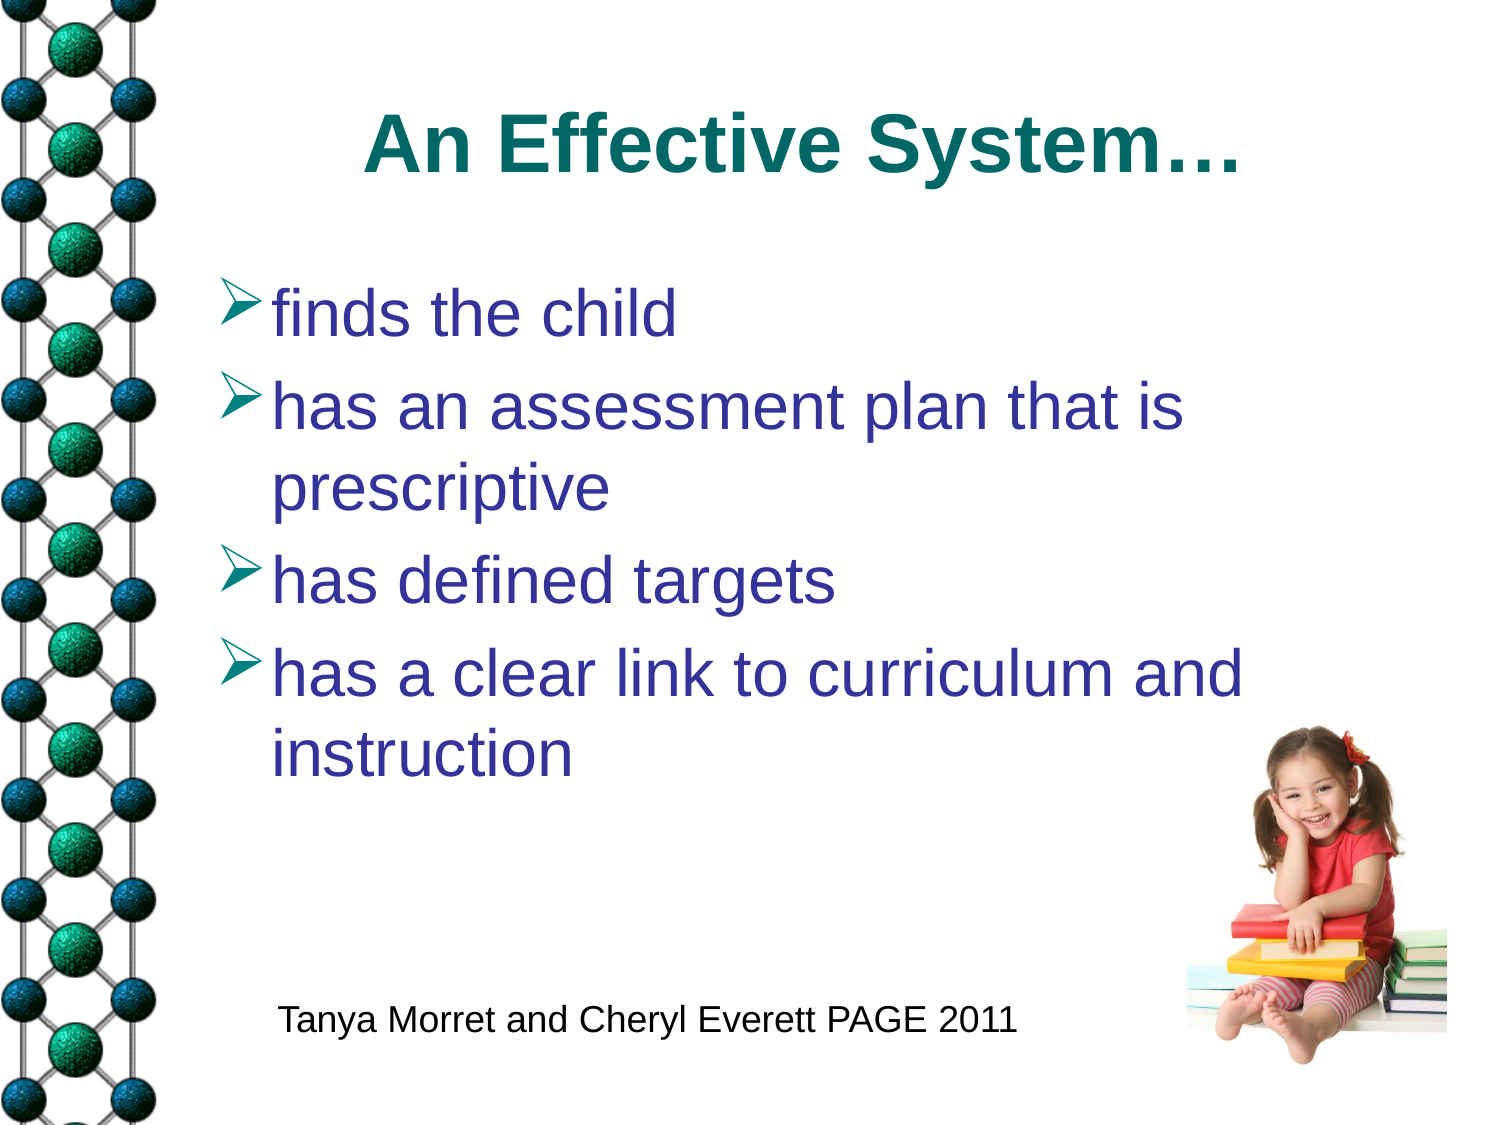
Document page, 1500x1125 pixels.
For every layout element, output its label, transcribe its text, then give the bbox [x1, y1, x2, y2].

picture [0, 0, 1500, 1125]
list finds the child has an assessment plan that is prescriptive has defined targets has a clear link to curriculum and instruction [199, 262, 1426, 1006]
title An Effective System… [199, 44, 1426, 233]
text_box Tanya Morret and Cheryl Everett PAGE 2011 [262, 987, 1182, 1048]
